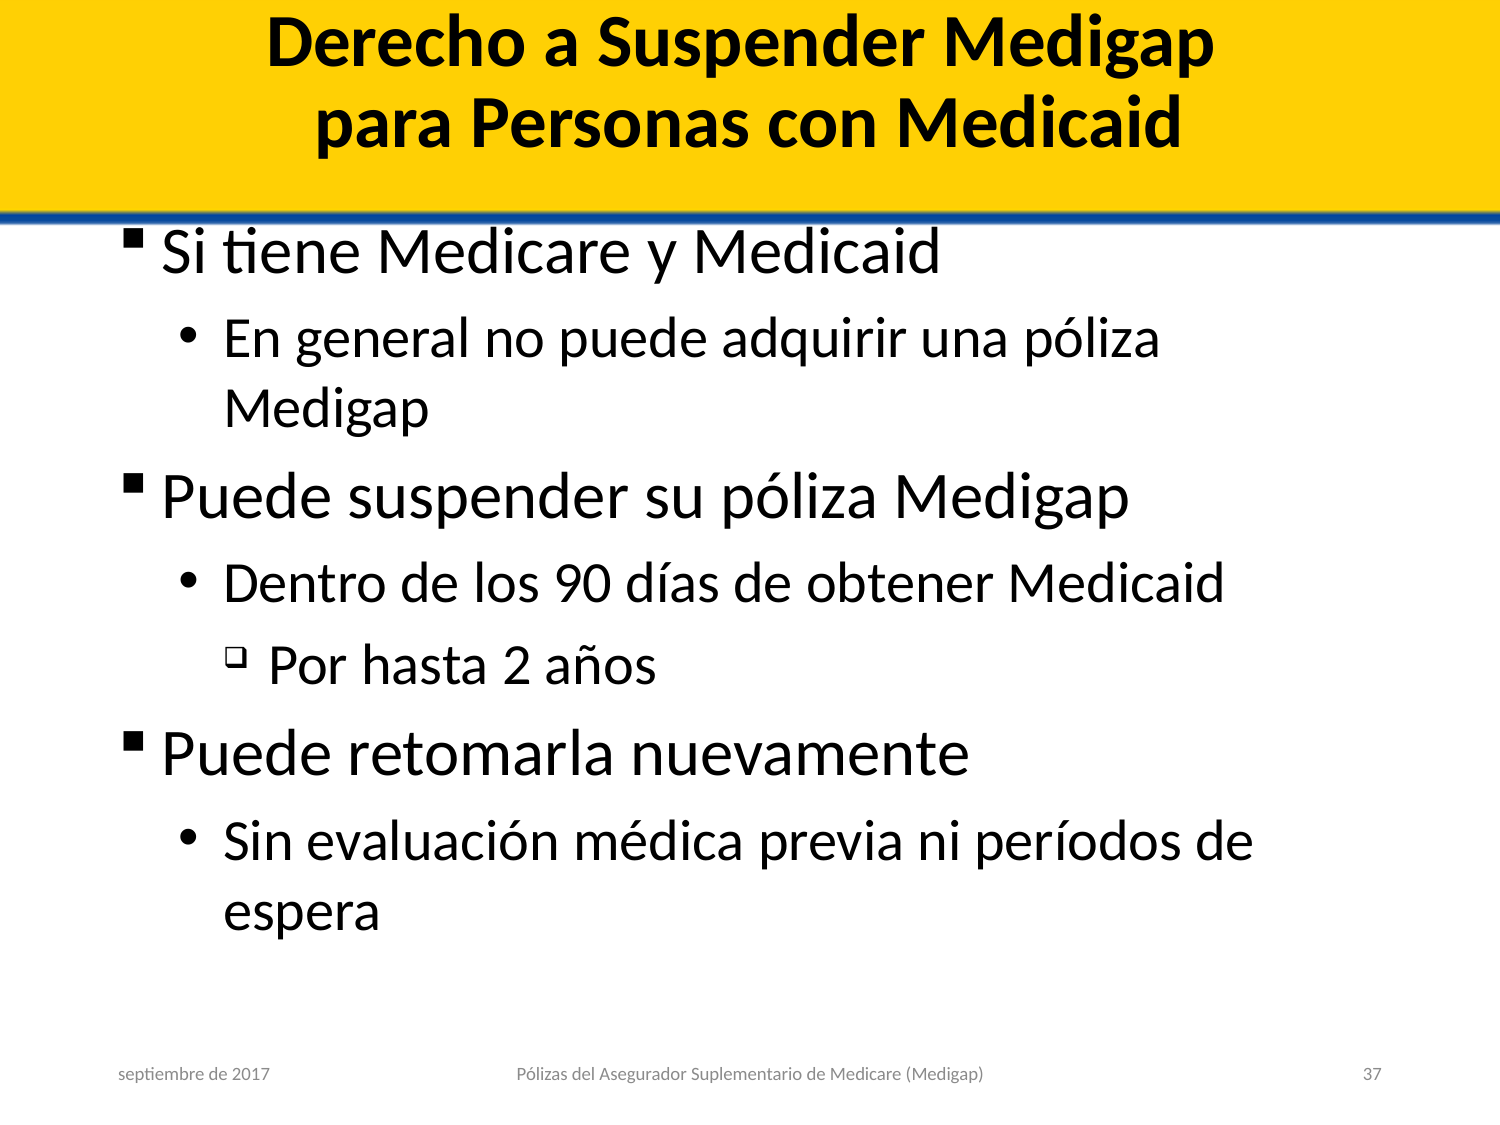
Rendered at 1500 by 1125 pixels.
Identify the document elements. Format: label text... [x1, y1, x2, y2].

list Si tiene Medicare y Medicaid En general no puede adquirir una póliza Medigap Puede suspender su póliza Medigap Dentro de los 90 días de obtener Medicaid Por hasta 2 años Puede retomarla nuevamente Sin evaluación médica previa ni períodos de espera [103, 199, 1397, 1014]
slide_number septiembre de 2017 [103, 1042, 441, 1103]
picture [0, 0, 1500, 1125]
slide_number 37 [1059, 1042, 1397, 1103]
footer Pólizas del Asegurador Suplementario de Medicare (Medigap) [496, 1042, 1004, 1103]
title Derecho a Suspender Medigap para Personas con Medicaid [103, 0, 1397, 167]
